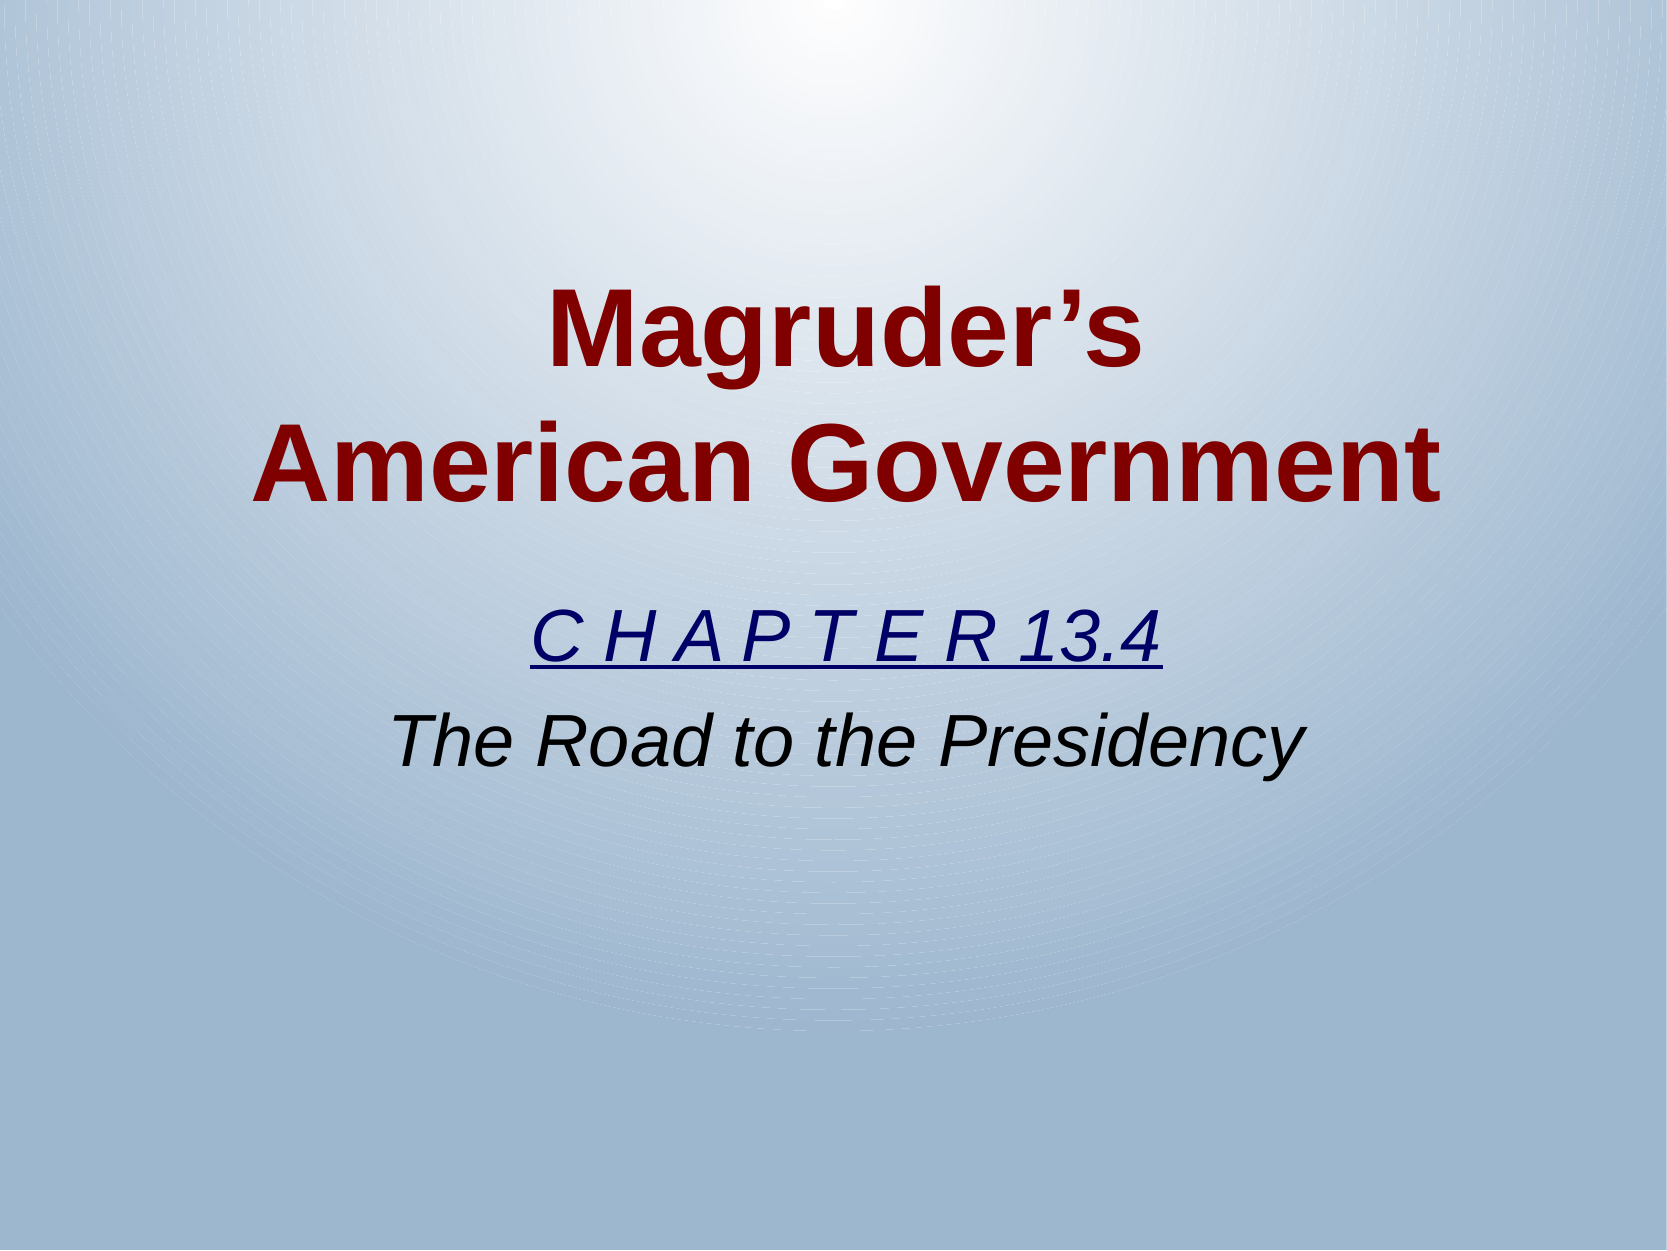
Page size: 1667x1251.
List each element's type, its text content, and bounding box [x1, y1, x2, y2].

subtitle C H A P T E R 13.4 The Road to the Presidency [169, 563, 1524, 713]
title Magruder’s American Government [169, 230, 1524, 546]
